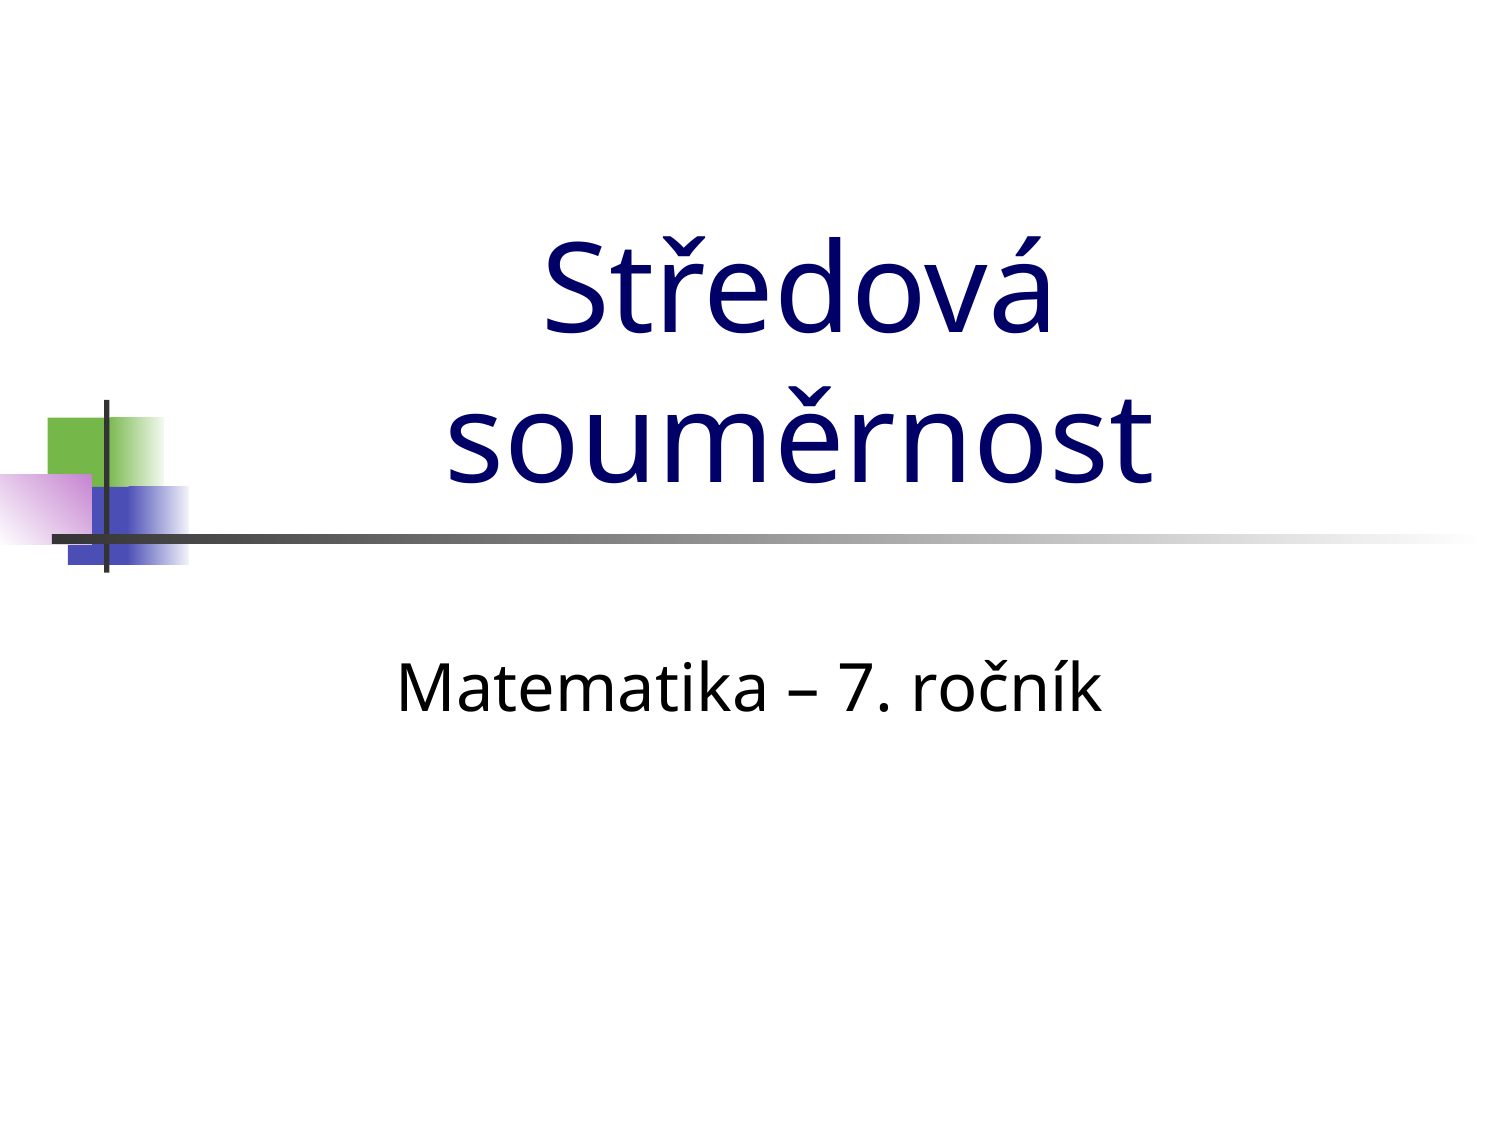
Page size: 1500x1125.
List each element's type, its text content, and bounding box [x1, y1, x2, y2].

subtitle Matematika – 7. ročník [224, 637, 1276, 926]
title Středová souměrnost [162, 274, 1438, 516]
